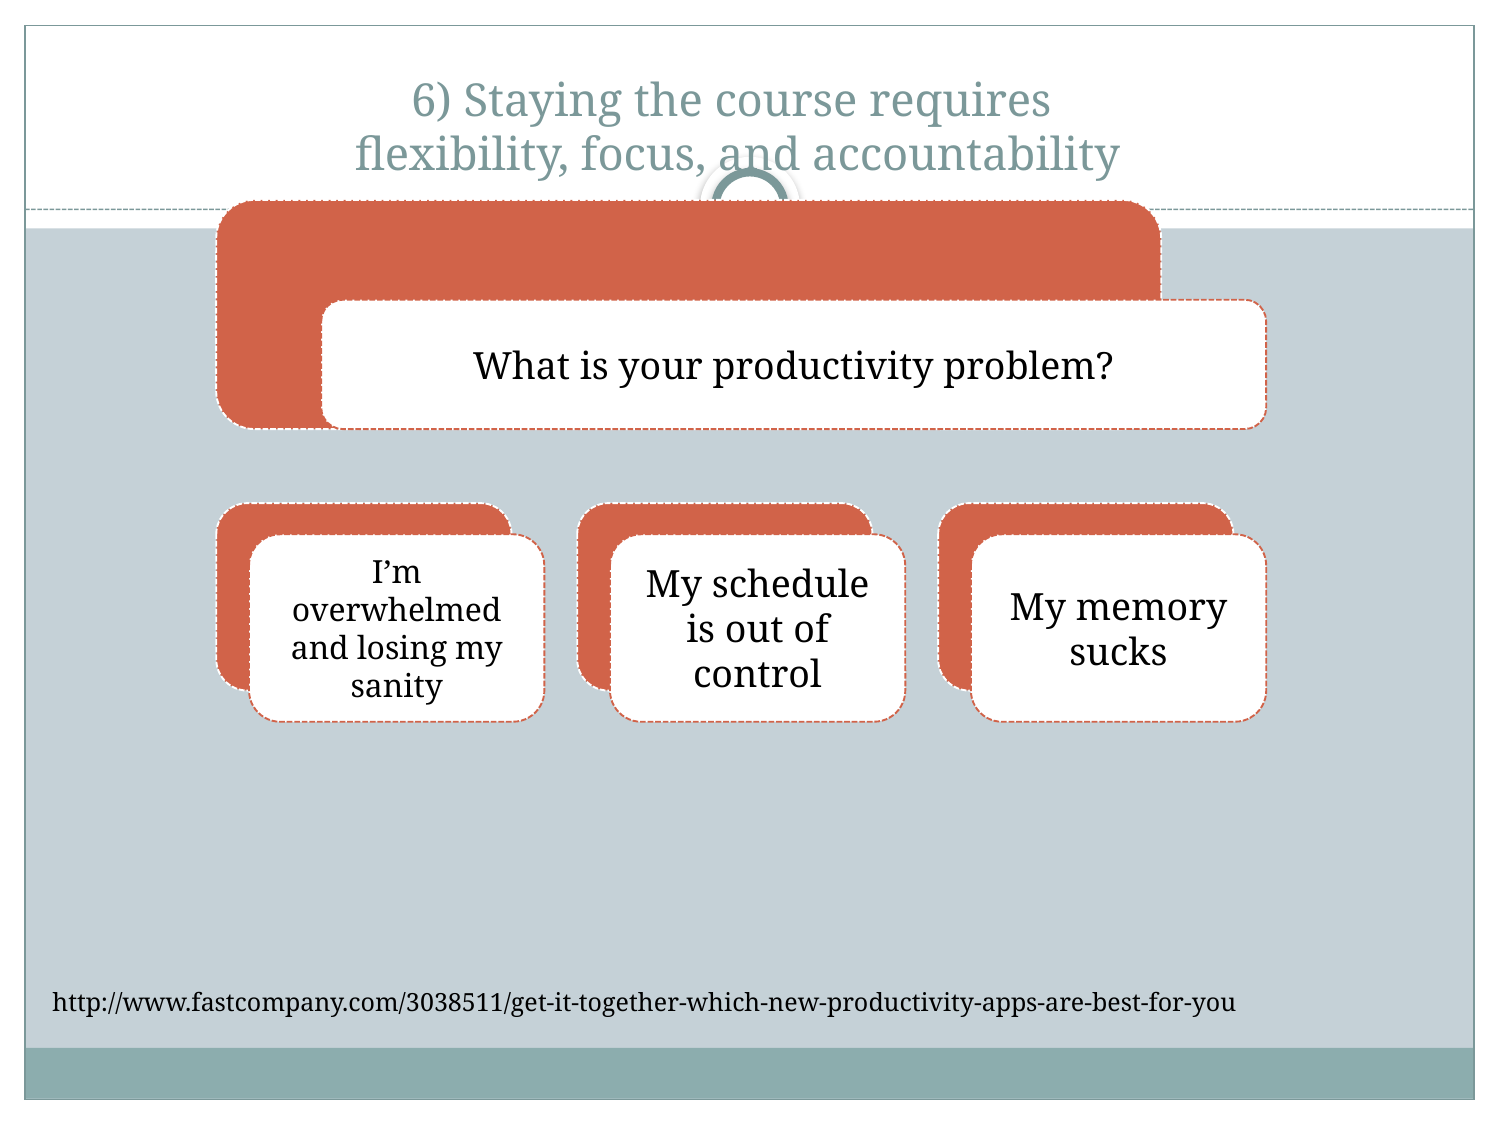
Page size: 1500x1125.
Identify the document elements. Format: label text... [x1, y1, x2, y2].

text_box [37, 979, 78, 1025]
title 6) Staying the course requires flexibility, focus, and accountability [37, 62, 1438, 187]
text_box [84, 199, 1398, 1026]
